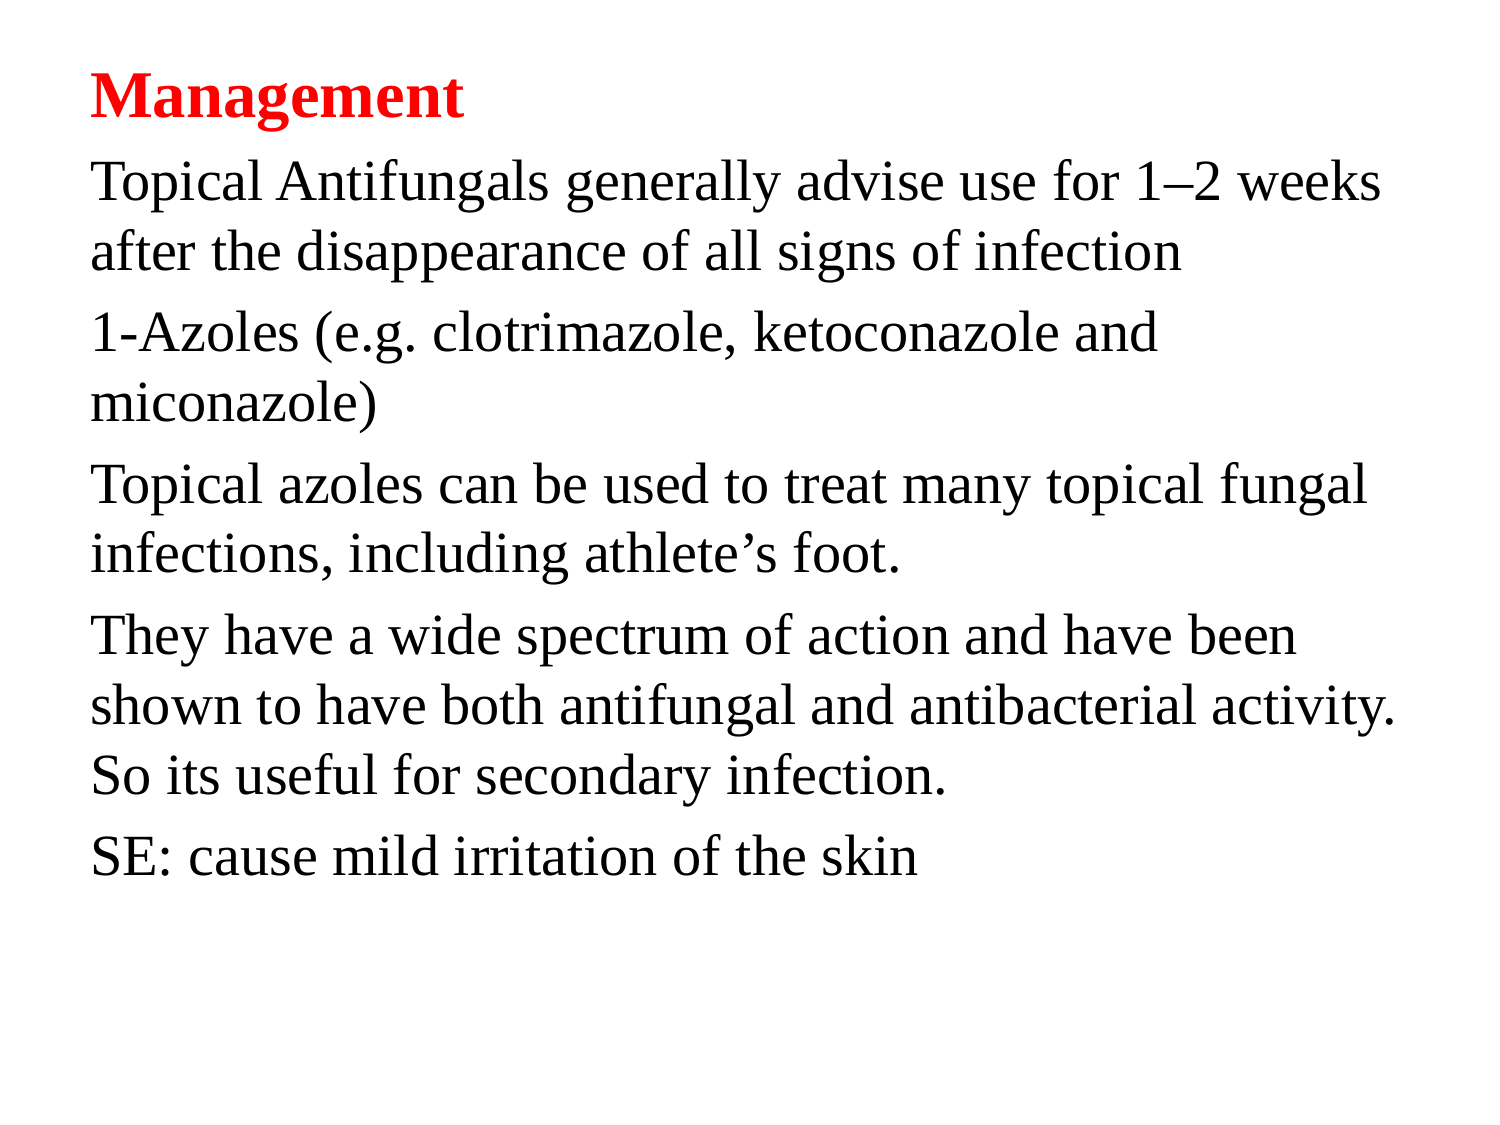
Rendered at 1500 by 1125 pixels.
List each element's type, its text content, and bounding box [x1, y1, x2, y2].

list Management Topical Antifungals generally advise use for 1–2 weeks after the disappearance of all signs of infection 1-Azoles (e.g. clotrimazole, ketoconazole and miconazole) Topical azoles can be used to treat many topical fungal infections, including athlete’s foot. They have a wide spectrum of action and have been shown to have both antifungal and antibacterial activity. So its useful for secondary infection. SE: cause mild irritation of the skin [75, 42, 1425, 1005]
